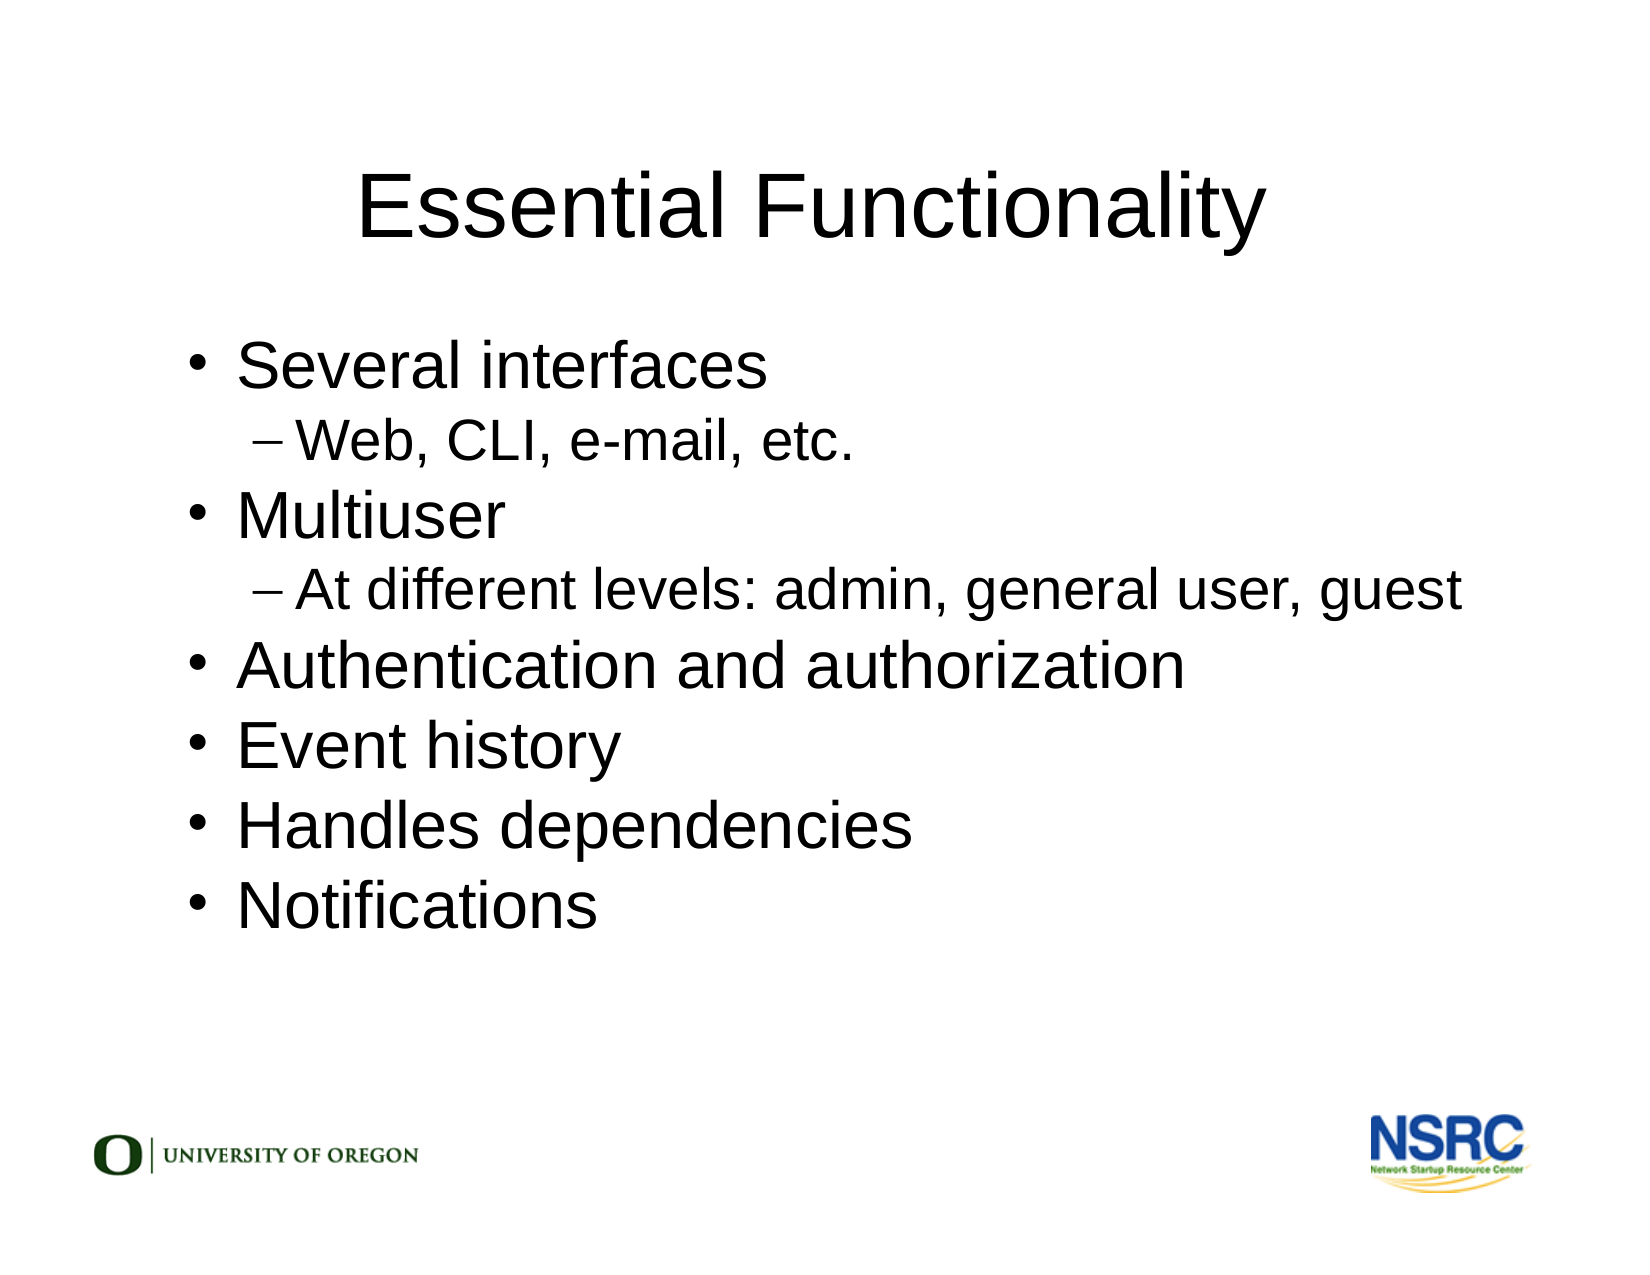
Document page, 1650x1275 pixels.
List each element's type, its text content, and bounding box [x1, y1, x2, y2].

picture [1371, 1114, 1532, 1193]
text_box Essential Functionality [133, 104, 1491, 298]
picture [92, 1133, 420, 1177]
text_box Several interfaces Web, CLI, e-mail, etc. Multiuser At different levels: admin, general user, guest Authentication and authorization Event history Handles dependencies Notifications [171, 314, 1522, 1160]
